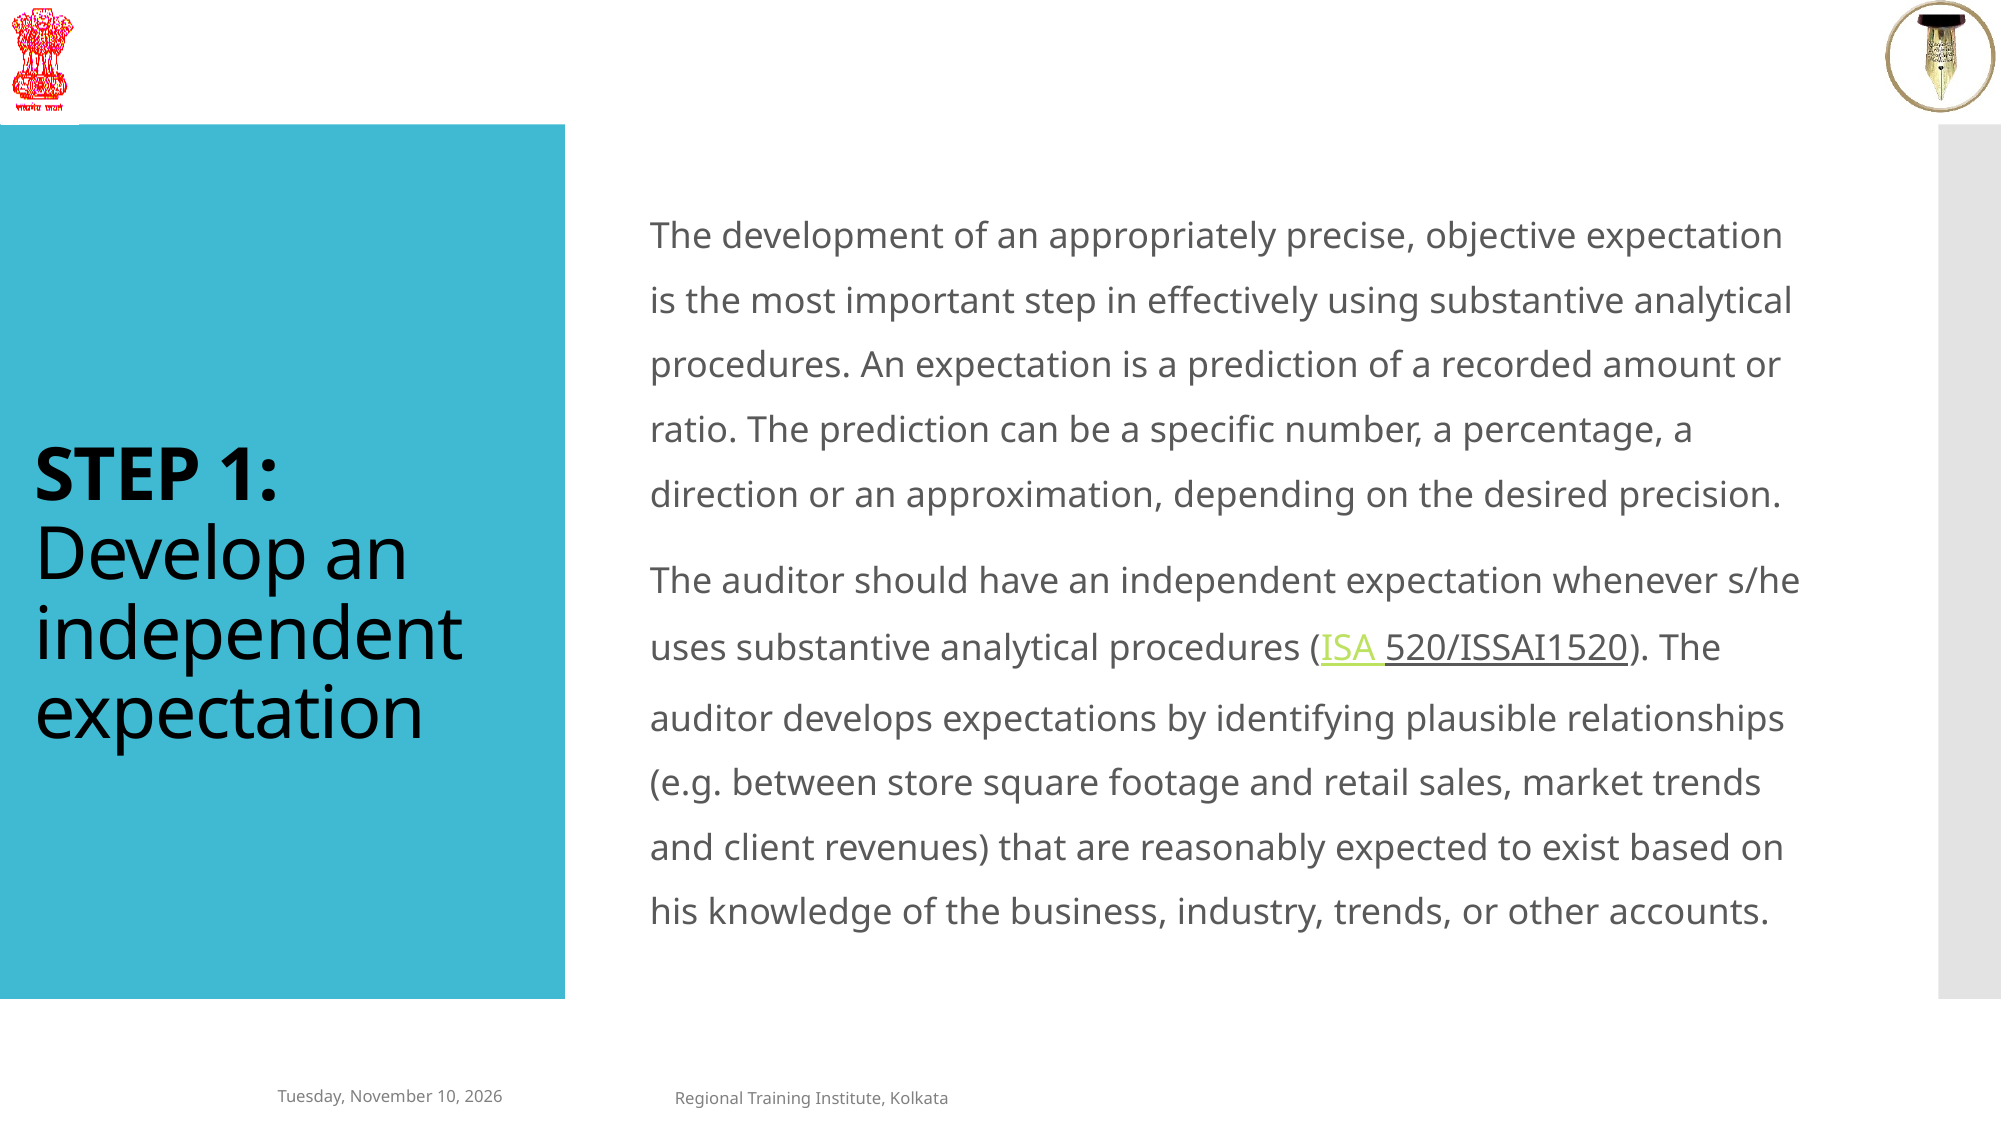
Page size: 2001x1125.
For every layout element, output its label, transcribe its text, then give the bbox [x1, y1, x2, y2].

list The development of an appropriately precise, objective expectation is the most important step in effectively using substantive analytical procedures. An expectation is a prediction of a recorded amount or ratio. The prediction can be a specific number, a percentage, a direction or an approximation, depending on the desired precision. The auditor should have an independent expectation whenever s/he uses substantive analytical procedures (ISA 520/ISSAI1520). The auditor develops expectations by identifying plausible relationships (e.g. between store square footage and retail sales, market trends and client revenues) that are reasonably expected to exist based on his knowledge of the business, industry, trends, or other accounts. [634, 141, 1835, 982]
picture [1884, 0, 1996, 113]
text_box Wednesday, October 11, 2017 [67, 1067, 518, 1125]
text_box Regional Training Institute, Kolkata [659, 1067, 1630, 1125]
title STEP 1: Develop an independent expectation [19, 416, 483, 776]
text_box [0, 0, 79, 125]
